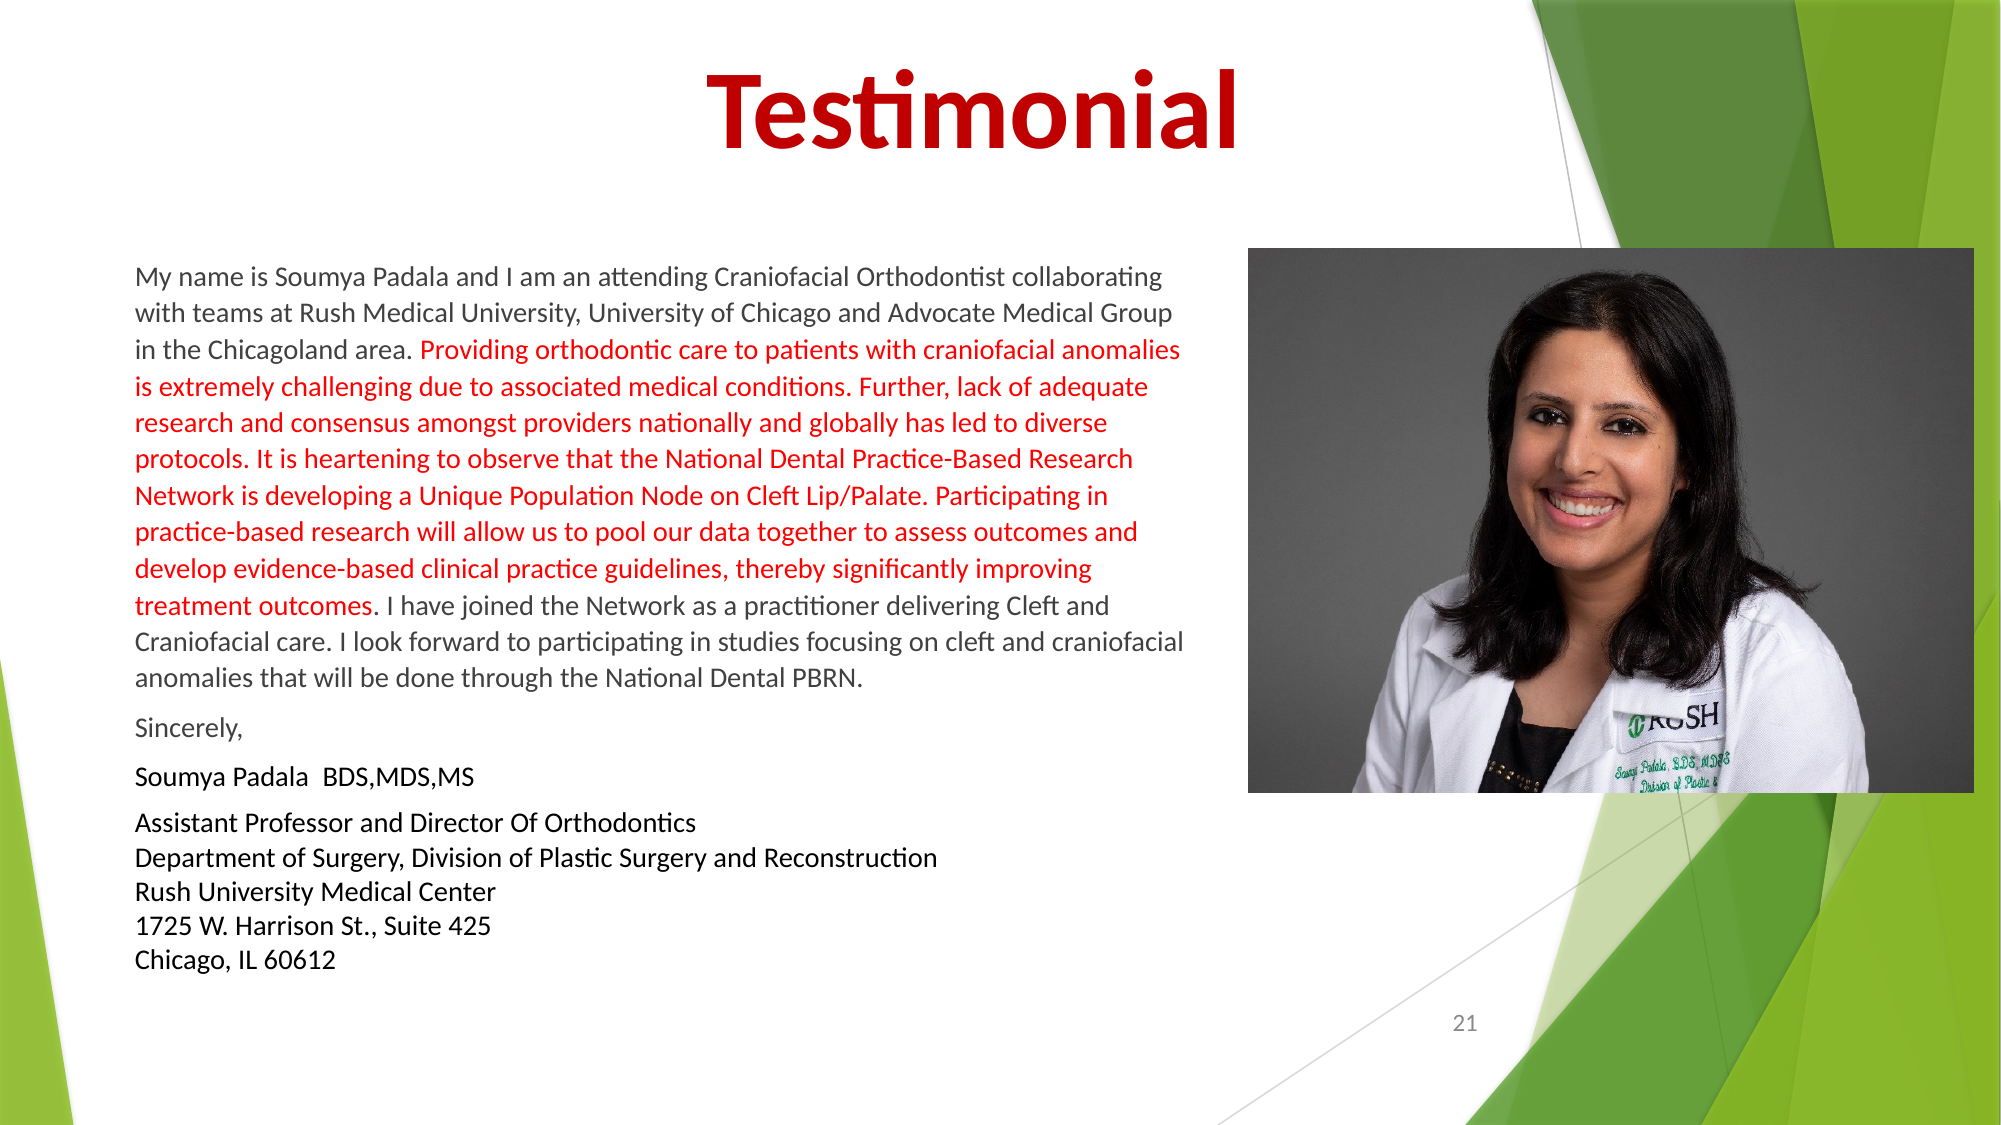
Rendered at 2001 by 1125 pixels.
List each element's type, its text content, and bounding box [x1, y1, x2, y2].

list My name is Soumya Padala and I am an attending Craniofacial Orthodontist collaborating with teams at Rush Medical University, University of Chicago and Advocate Medical Group in the Chicagoland area. Providing orthodontic care to patients with craniofacial anomalies is extremely challenging due to associated medical conditions. Further, lack of adequate research and consensus amongst providers nationally and globally has led to diverse protocols. It is heartening to observe that the National Dental Practice-Based Research Network is developing a Unique Population Node on Cleft Lip/Palate. Participating in practice-based research will allow us to pool our data together to assess outcomes and develop evidence-based clinical practice guidelines, thereby significantly improving treatment outcomes. I have joined the Network as a practitioner delivering Cleft and Craniofacial care. I look forward to participating in studies focusing on cleft and craniofacial anomalies that will be done through the National Dental PBRN. Sincerely, Soumya Padala BDS,MDS,MS Assistant Professor and Director Of Orthodontics Department of Surgery, Division of Plastic Surgery and Reconstruction Rush University Medical Center 1725 W. Harrison St., Suite 425 Chicago, IL 60612 [119, 248, 1217, 991]
title Testimonial [299, 28, 1650, 216]
picture [1247, 247, 1975, 793]
slide_number 21 [1409, 991, 1522, 1051]
